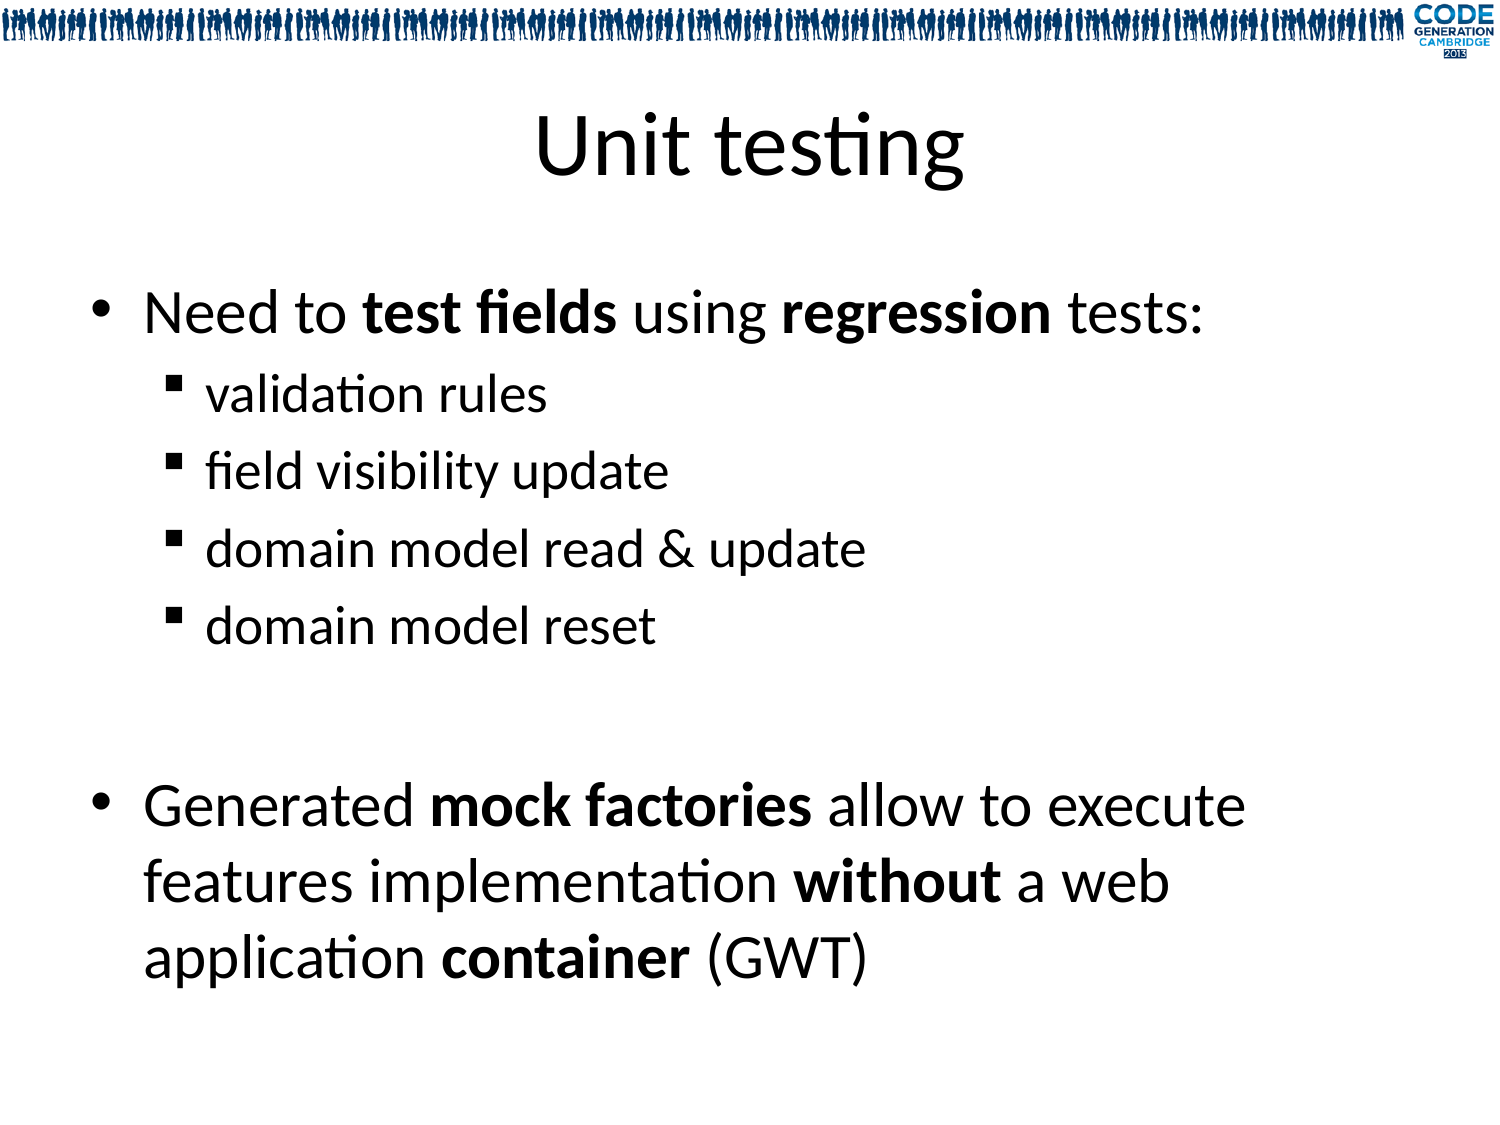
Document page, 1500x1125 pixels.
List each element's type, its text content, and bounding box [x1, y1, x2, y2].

list Need to test fields using regression tests: validation rules field visibility update domain model read & update domain model reset Generated mock factories allow to execute features implementation without a web application container (GWT) [75, 262, 1425, 1005]
picture [0, 0, 1500, 75]
title Unit testing [75, 45, 1425, 233]
